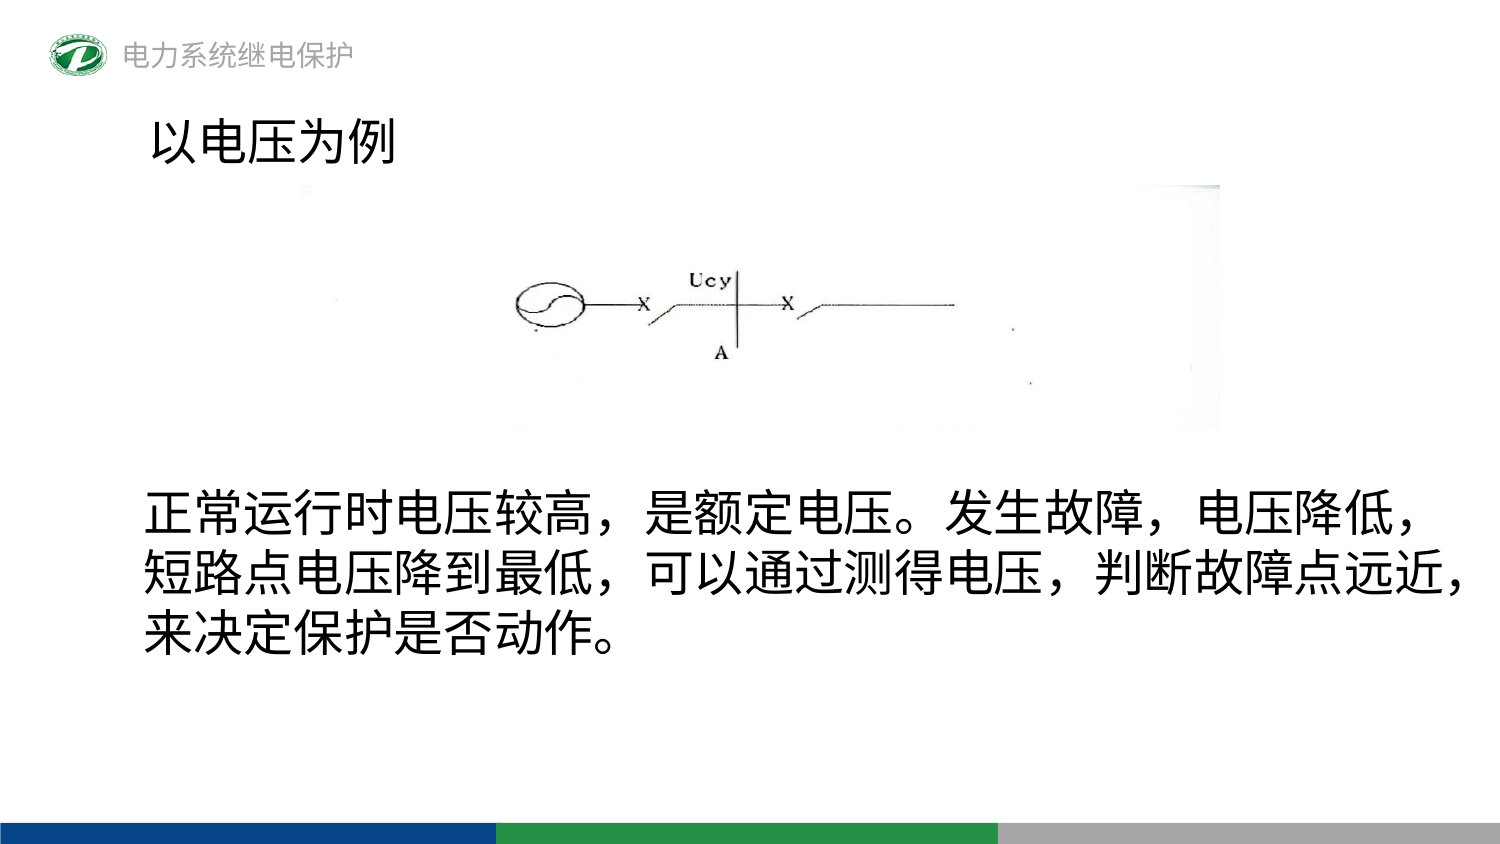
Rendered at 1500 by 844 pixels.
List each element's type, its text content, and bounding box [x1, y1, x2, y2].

list 以电压为例 [53, 102, 1447, 788]
text_box [996, 821, 1500, 844]
text_box 正常运行时电压较高，是额定电压。发生故障，电压降低，短路点电压降到最低，可以通过测得电压，判断故障点远近，来决定保护是否动作。 [129, 474, 1472, 730]
picture [300, 185, 1221, 430]
text_box [0, 821, 494, 844]
text_box [494, 821, 996, 844]
picture [41, 19, 118, 91]
text_box 电力系统继电保护 [122, 29, 370, 80]
